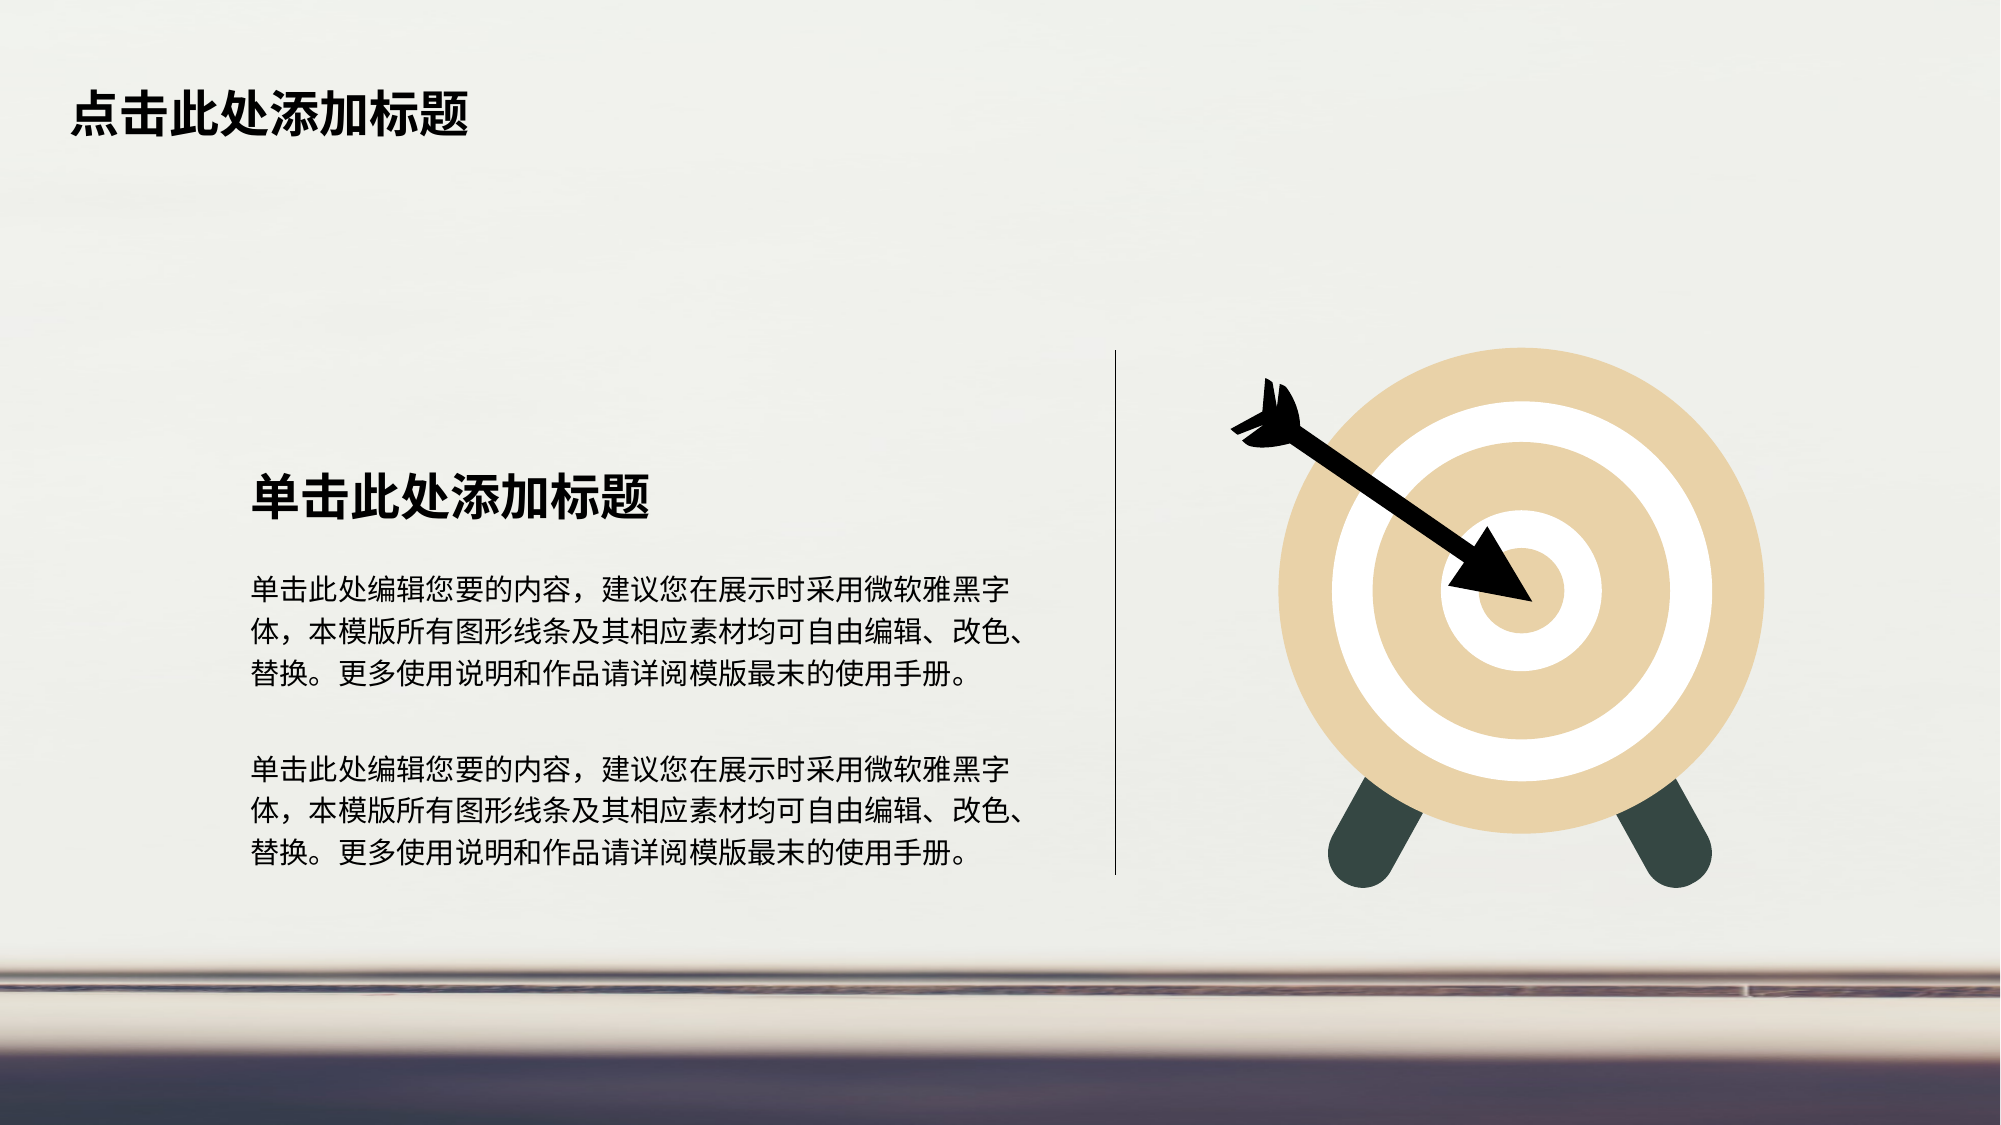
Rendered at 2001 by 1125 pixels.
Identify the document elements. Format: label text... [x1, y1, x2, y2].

picture [0, 0, 2001, 1125]
text_box 单击此处添加标题 [235, 458, 687, 534]
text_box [1230, 347, 1765, 894]
text_box 单击此处编辑您要的内容，建议您在展示时采用微软雅黑字体，本模版所有图形线条及其相应素材均可自由编辑、改色、替换。更多使用说明和作品请详阅模版最末的使用手册。 单击此处编辑您要的内容，建议您在展示时采用微软雅黑字体，本模版所有图形线条及其相应素材均可自由编辑、改色、替换。更多使用说明和作品请详阅模版最末的使用手册。 [250, 564, 1012, 870]
text_box 点击此处添加标题 [55, 75, 507, 151]
